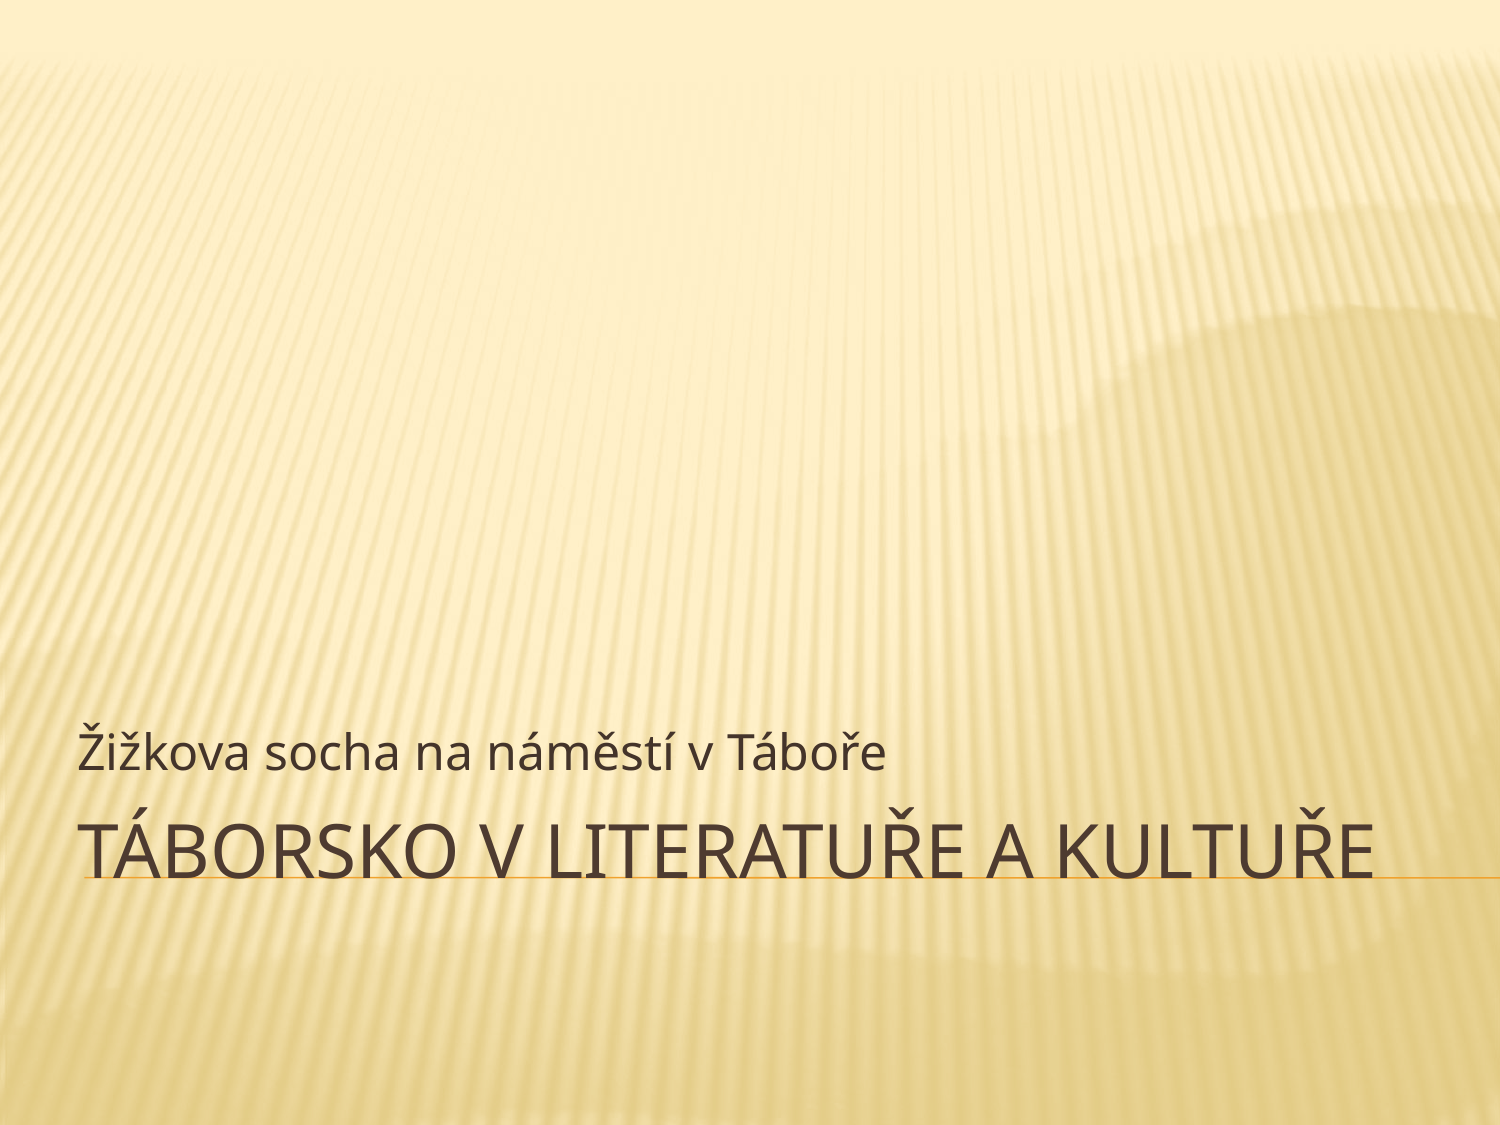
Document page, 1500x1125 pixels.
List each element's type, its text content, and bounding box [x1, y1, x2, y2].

title Táborsko v literatuře a kultuře [62, 796, 1450, 997]
subtitle Žižkova socha na náměstí v Táboře [62, 637, 1450, 788]
